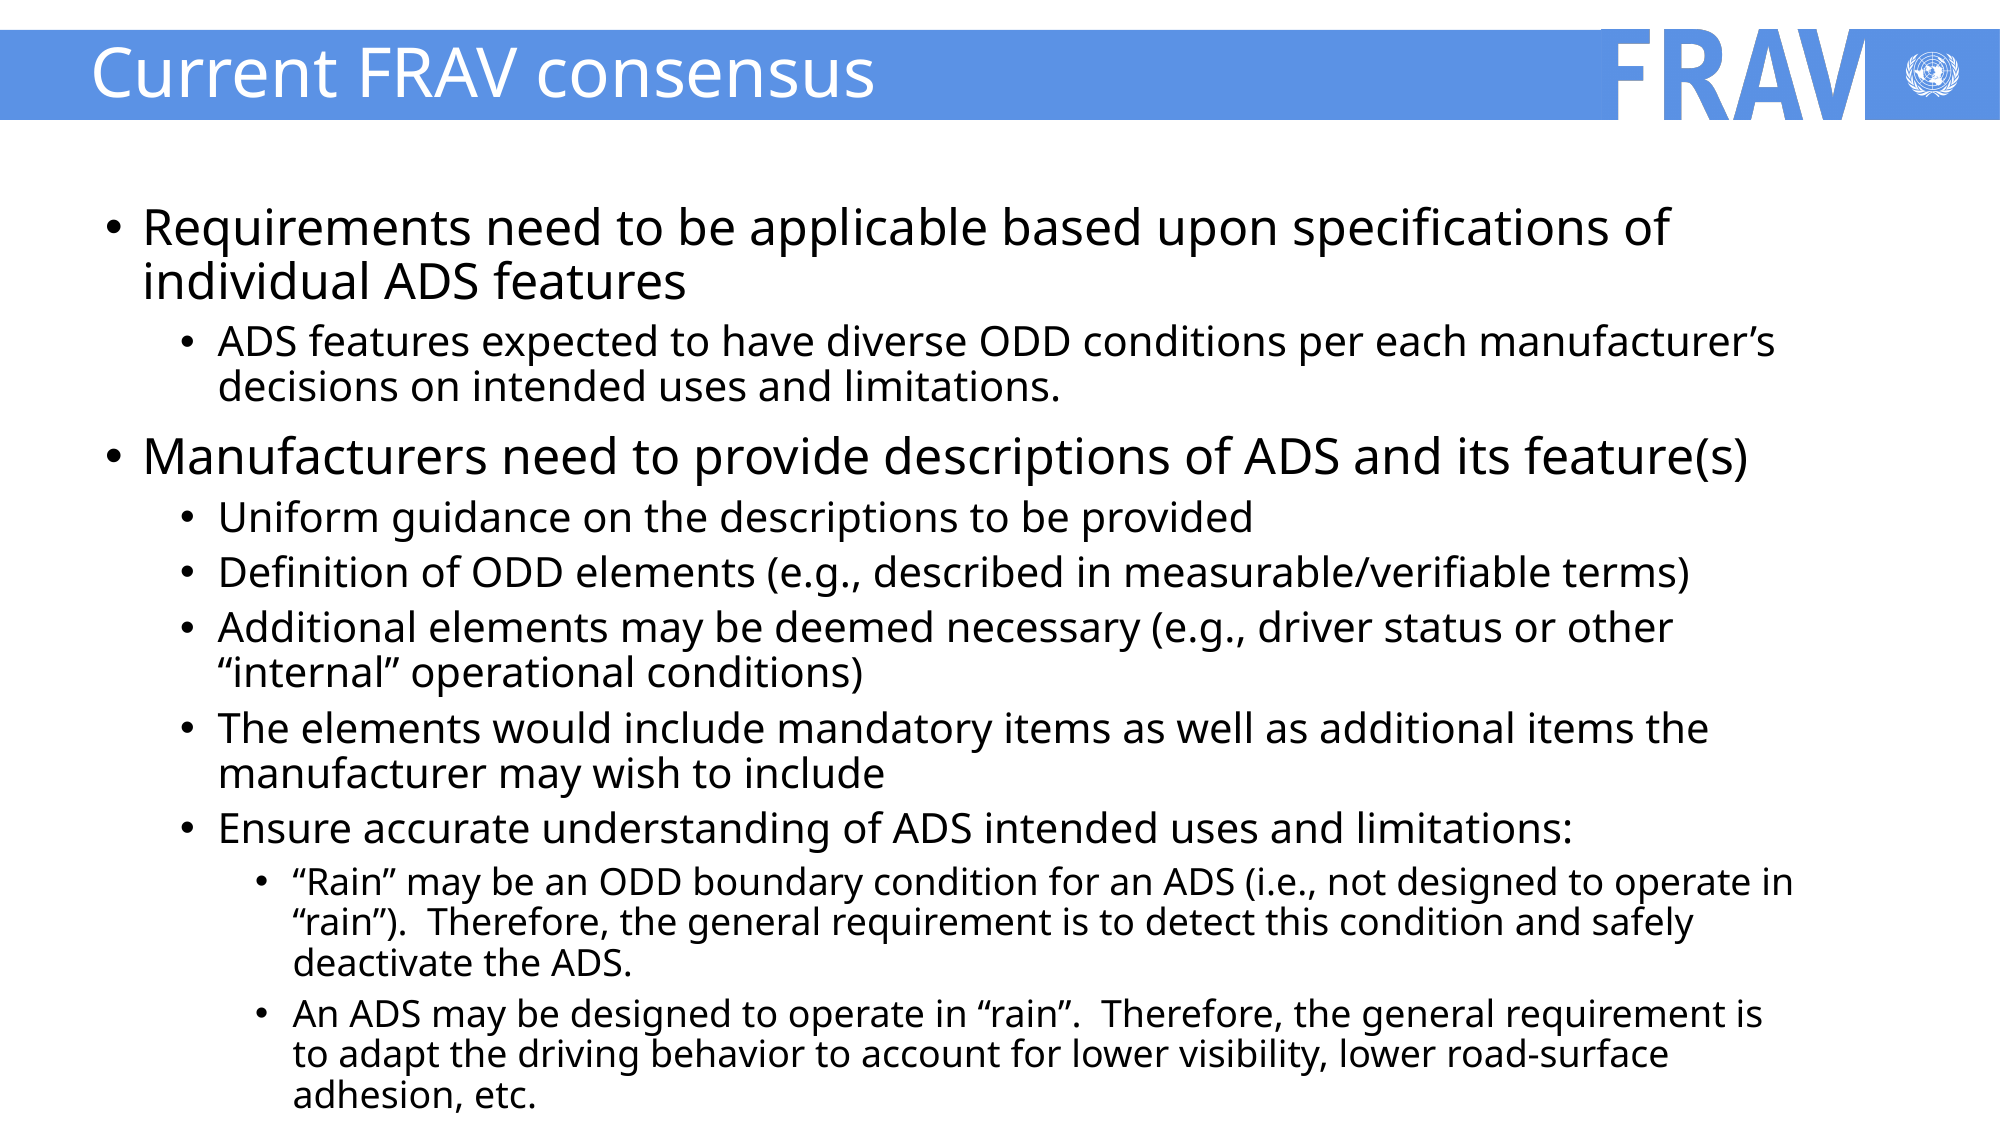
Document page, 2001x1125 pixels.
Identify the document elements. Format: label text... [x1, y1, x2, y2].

picture [1601, 29, 2000, 120]
list Requirements need to be applicable based upon specifications of individual ADS features ADS features expected to have diverse ODD conditions per each manufacturer’s decisions on intended uses and limitations. Manufacturers need to provide descriptions of ADS and its feature(s) Uniform guidance on the descriptions to be provided Definition of ODD elements (e.g., described in measurable/verifiable terms) Additional elements may be deemed necessary (e.g., driver status or other “internal” operational conditions) The elements would include mandatory items as well as additional items the manufacturer may wish to include Ensure accurate understanding of ADS intended uses and limitations: “Rain” may be an ODD boundary condition for an ADS (i.e., not designed to operate in “rain”). Therefore, the general requirement is to detect this condition and safely deactivate the ADS. An ADS may be designed to operate in “rain”. Therefore, the general requirement is to adapt the driving behavior to account for lower visibility, lower road-surface adhesion, etc. [90, 195, 1815, 1095]
title Current FRAV consensus [75, 29, 1425, 120]
